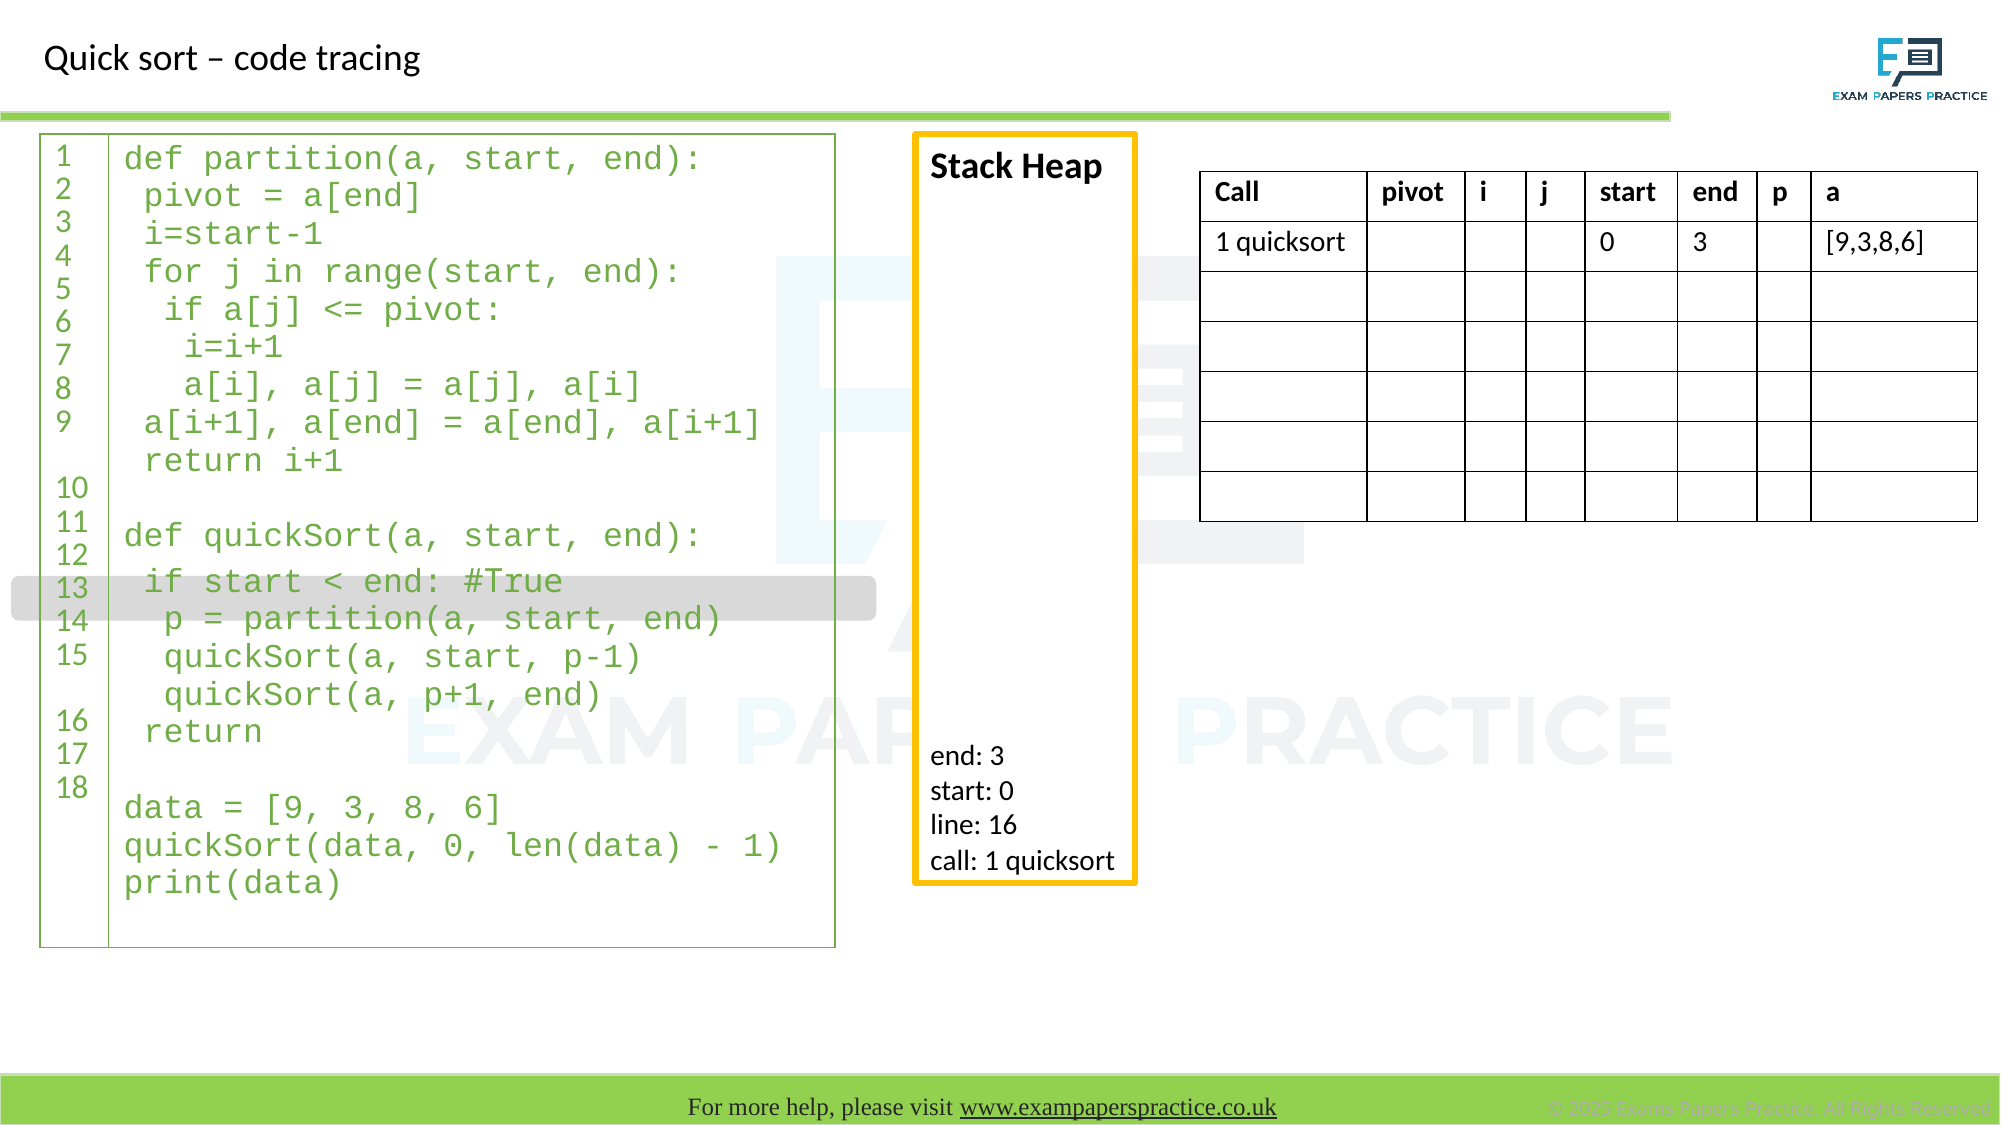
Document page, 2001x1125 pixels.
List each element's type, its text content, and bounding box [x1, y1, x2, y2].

table_cell [1527, 422, 1584, 471]
table_cell [1368, 322, 1464, 371]
text_box [836, 575, 877, 621]
table_cell [1466, 322, 1525, 371]
table_cell [1527, 272, 1584, 321]
table_cell [1758, 222, 1810, 271]
table_cell [1466, 472, 1525, 521]
table_header j [1527, 172, 1584, 221]
table_cell [1466, 422, 1525, 471]
table_cell [1368, 372, 1464, 421]
table_cell [9,3,8,6] [1812, 222, 1977, 271]
table_cell [1466, 272, 1525, 321]
table_cell [1678, 272, 1756, 321]
table_cell [1527, 372, 1584, 421]
table_header p [1758, 172, 1810, 221]
table_header start [1586, 172, 1677, 221]
table_header def partition(a, start, end): pivot = a[end] i=start-1 for j in range(start, end): if a[j] <= pivot: i=i+1 a[i], a[j] = a[j], a[i] a[i+1], a[end] = a[end], a[i+1] return i+1 def quickSort(a, start, end): if start < end: #True p = partition(a, start, end) quickSort(a, start, p-1) quickSort(a, p+1, end) return data = [9, 3, 8, 6] quickSort(data, 0, len(data) - 1) print(data) [109, 135, 834, 947]
table_header 1 2 3 4 5 6 7 8 9 10 11 12 13 14 15 16 17 18 [41, 135, 108, 947]
table_cell [1678, 472, 1756, 521]
table_header Call [1201, 172, 1366, 221]
text_box Quick sort – code tracing [28, 25, 1072, 86]
table_cell [1586, 422, 1677, 471]
table_cell [1201, 372, 1366, 421]
table_cell [1368, 272, 1464, 321]
table_cell [1678, 422, 1756, 471]
table_cell [1201, 472, 1366, 521]
table_cell [1586, 322, 1677, 371]
table_cell [1586, 372, 1677, 421]
table_cell [1466, 222, 1525, 271]
table_cell [1201, 272, 1366, 321]
table_cell [1758, 372, 1810, 421]
table_header i [1466, 172, 1525, 221]
table_header end [1678, 172, 1756, 221]
table_cell [1201, 422, 1366, 471]
table_cell [1812, 322, 1977, 371]
table_cell [1678, 322, 1756, 371]
table_cell [1466, 372, 1525, 421]
table_cell [1368, 222, 1464, 271]
table_cell [1527, 322, 1584, 371]
table_cell [1201, 322, 1366, 371]
table_cell [1812, 372, 1977, 421]
table_cell [1758, 322, 1810, 371]
table_cell [1678, 372, 1756, 421]
table_cell [1586, 472, 1677, 521]
table_cell [1368, 422, 1464, 471]
table_cell [1758, 422, 1810, 471]
table_cell [1527, 222, 1584, 271]
table_cell [1368, 472, 1464, 521]
table_cell [1758, 472, 1810, 521]
table_header a [1812, 172, 1977, 221]
table_cell [1812, 422, 1977, 471]
table_cell 3 [1678, 222, 1756, 271]
table_cell [1758, 272, 1810, 321]
table_cell [1527, 472, 1584, 521]
text_box Stack Heap end: 3 start: 0 line: 16 call: 1 quicksort [915, 133, 1135, 884]
table_cell 1 quicksort [1201, 222, 1366, 271]
text_box [11, 575, 39, 621]
table_cell [1812, 472, 1977, 521]
table_header pivot [1368, 172, 1464, 221]
table_cell [1586, 272, 1677, 321]
table_cell [1812, 272, 1977, 321]
table_cell 0 [1586, 222, 1677, 271]
